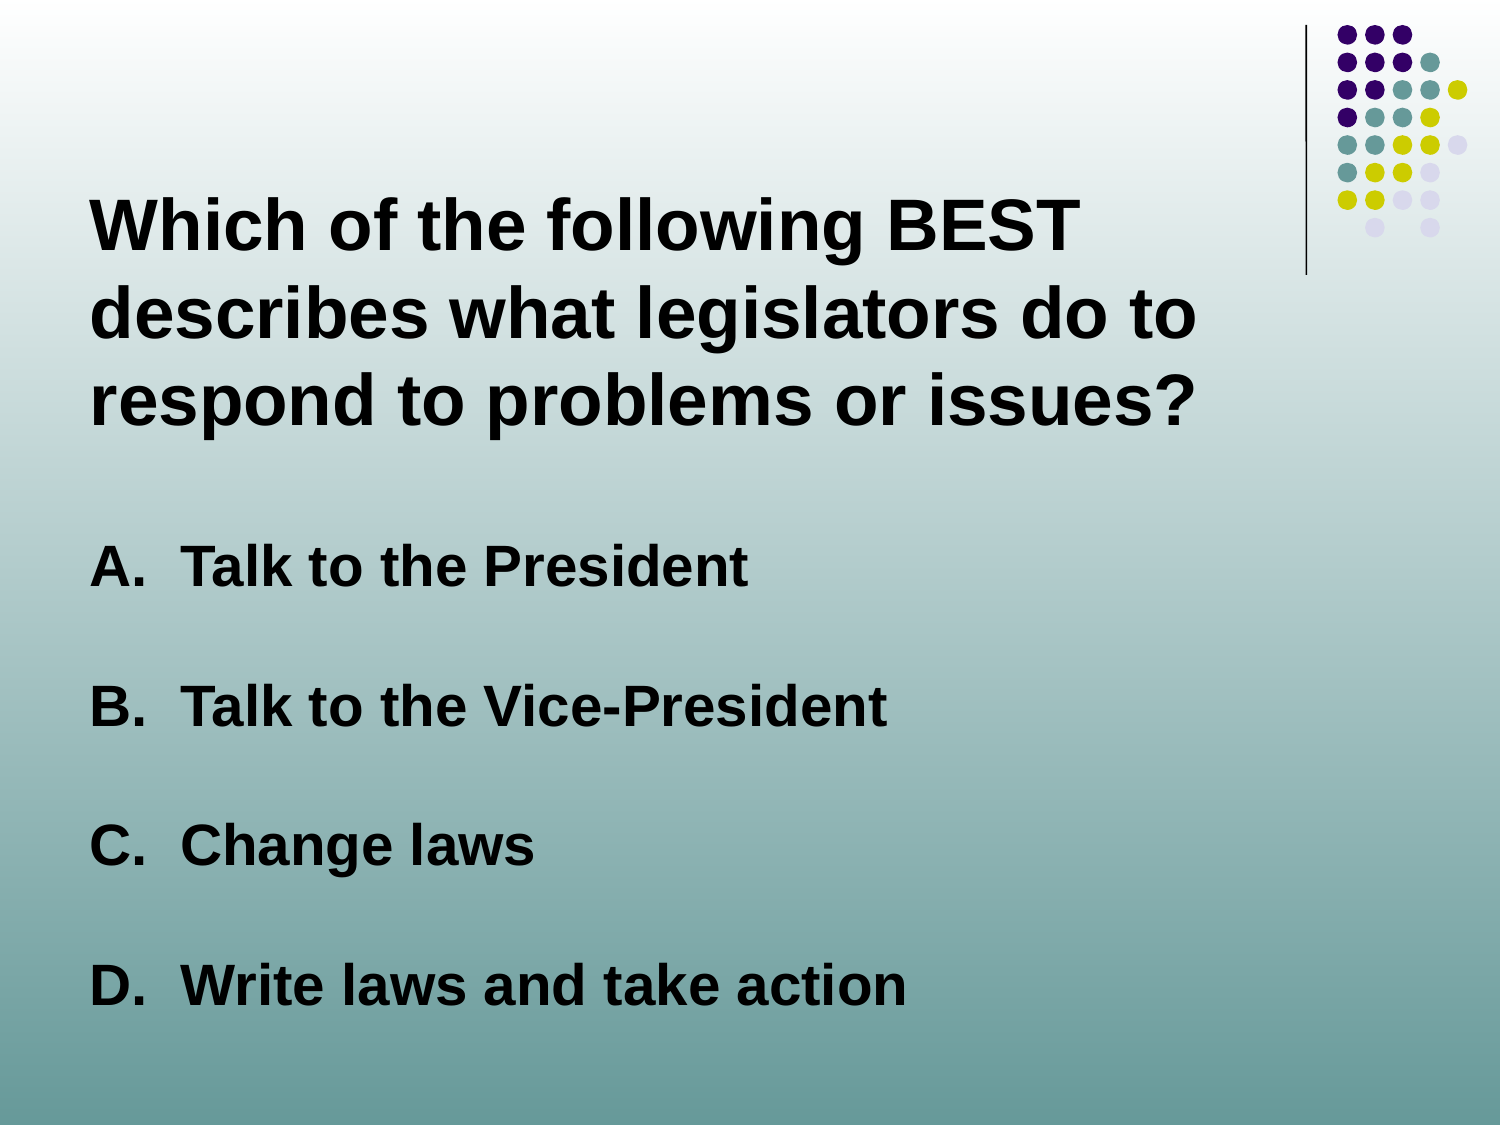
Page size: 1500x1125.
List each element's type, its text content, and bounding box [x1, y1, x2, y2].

text_box Which of the following BEST describes what legislators do to respond to problems or issues? A. Talk to the President B. Talk to the Vice-President C. Change laws D. Write laws and take action [75, 899, 1313, 1113]
